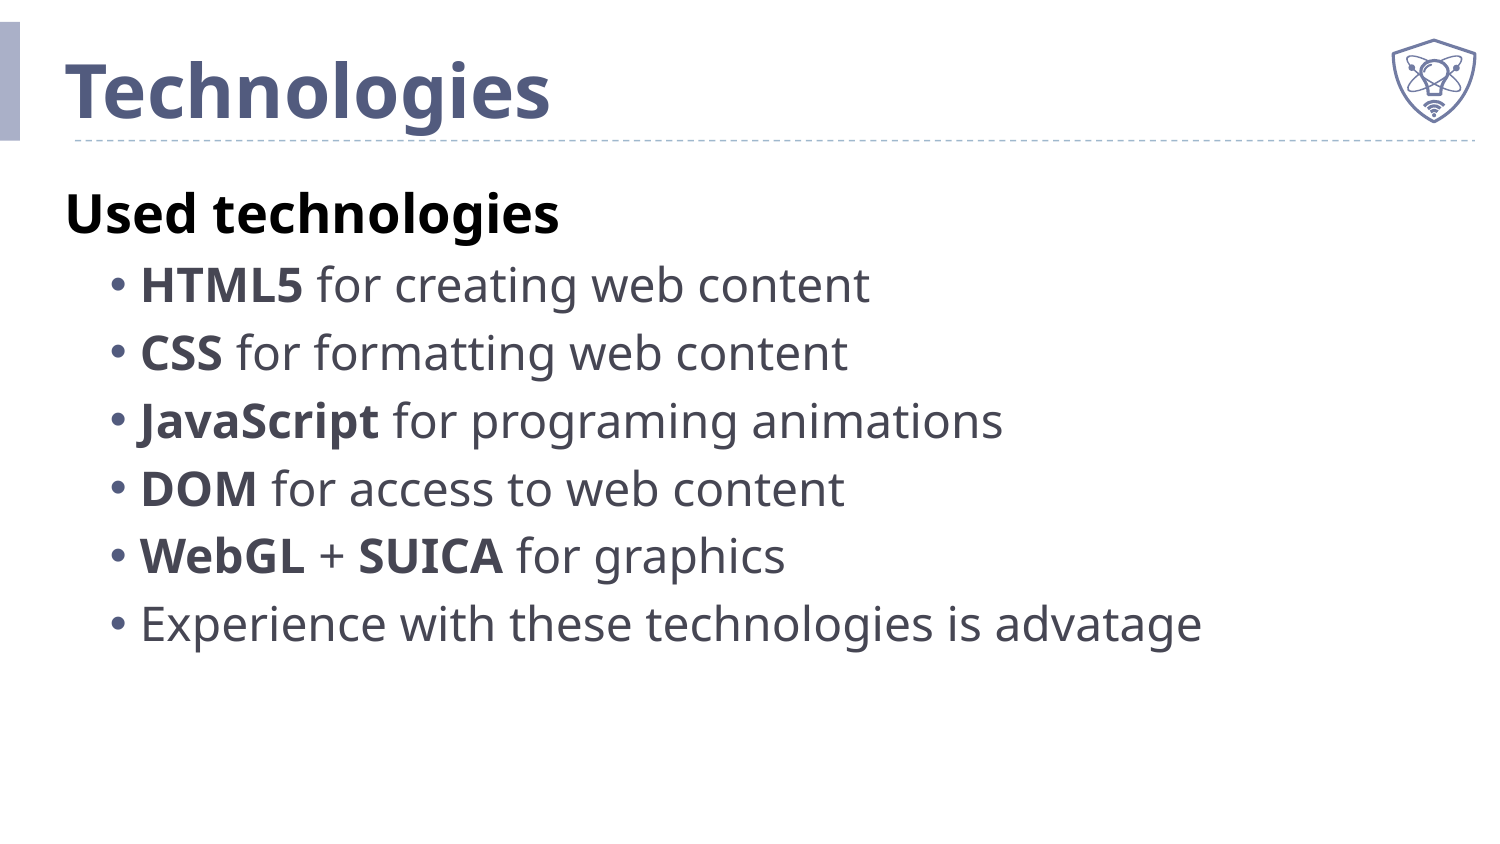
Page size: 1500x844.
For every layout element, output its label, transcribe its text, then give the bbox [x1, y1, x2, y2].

list Used technologies HTML5 for creating web content CSS for formatting web content JavaScript for programing animations DOM for access to web content WebGL + SUICA for graphics Experience with these technologies is advatage [50, 171, 1475, 835]
title Technologies [50, 18, 1475, 141]
